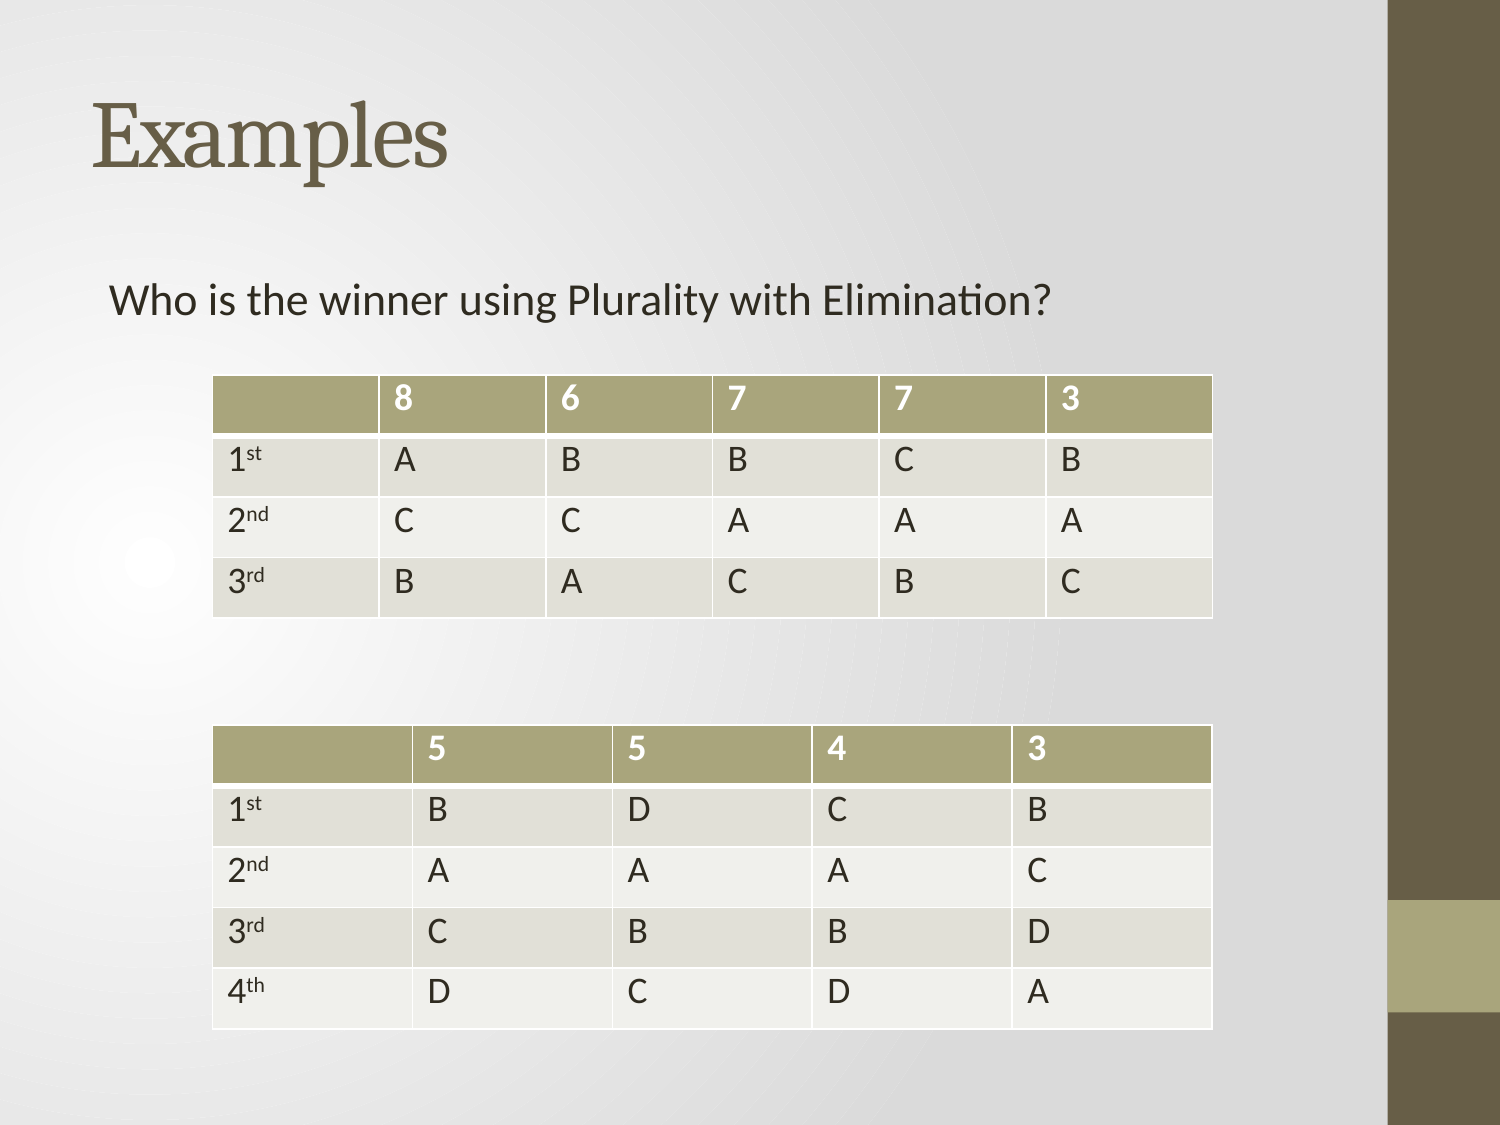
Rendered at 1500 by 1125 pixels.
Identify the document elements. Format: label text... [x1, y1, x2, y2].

table_header 6 [547, 376, 712, 433]
table_cell B [413, 789, 612, 846]
table_cell B [813, 908, 1011, 967]
table_header 7 [713, 376, 878, 433]
table_cell B [713, 439, 878, 496]
table_cell A [413, 848, 612, 907]
table_cell D [813, 969, 1011, 1028]
table_cell A [880, 498, 1045, 557]
table_cell A [1013, 969, 1211, 1028]
table_cell C [547, 498, 712, 557]
table_cell C [613, 969, 811, 1028]
table_cell A [613, 848, 811, 907]
table_cell B [547, 439, 712, 496]
title Examples [75, 45, 1325, 213]
table_cell C [380, 498, 545, 557]
table_cell B [1013, 789, 1211, 846]
table_cell C [1047, 558, 1212, 617]
table_header 5 [413, 726, 612, 783]
table_cell A [547, 558, 712, 617]
table_cell D [613, 789, 811, 846]
table_cell 3rd [213, 908, 412, 967]
table_header 5 [613, 726, 811, 783]
table_header 8 [380, 376, 545, 433]
table_header 7 [880, 376, 1045, 433]
table_header [213, 726, 412, 783]
table_cell C [880, 439, 1045, 496]
table_cell D [413, 969, 612, 1028]
table_cell C [713, 558, 878, 617]
table_cell C [1013, 848, 1211, 907]
table_cell 4th [213, 969, 412, 1028]
table_cell C [413, 908, 612, 967]
table_header [213, 376, 378, 433]
table_cell 1st [213, 789, 412, 846]
table_cell 2nd [213, 848, 412, 907]
table_cell D [1013, 908, 1211, 967]
list Who is the winner using Plurality with Elimination? [75, 262, 1325, 375]
table_cell 3rd [213, 558, 378, 617]
table_cell A [813, 848, 1011, 907]
table_cell B [613, 908, 811, 967]
table_cell B [1047, 439, 1212, 496]
table_header 3 [1013, 726, 1211, 783]
table_cell A [380, 439, 545, 496]
table_cell 2nd [213, 498, 378, 557]
table_header 4 [813, 726, 1011, 783]
table_cell B [380, 558, 545, 617]
table_cell B [880, 558, 1045, 617]
table_header 3 [1047, 376, 1212, 433]
table_cell C [813, 789, 1011, 846]
table_cell 1st [213, 439, 378, 496]
table_cell A [1047, 498, 1212, 557]
table_cell A [713, 498, 878, 557]
